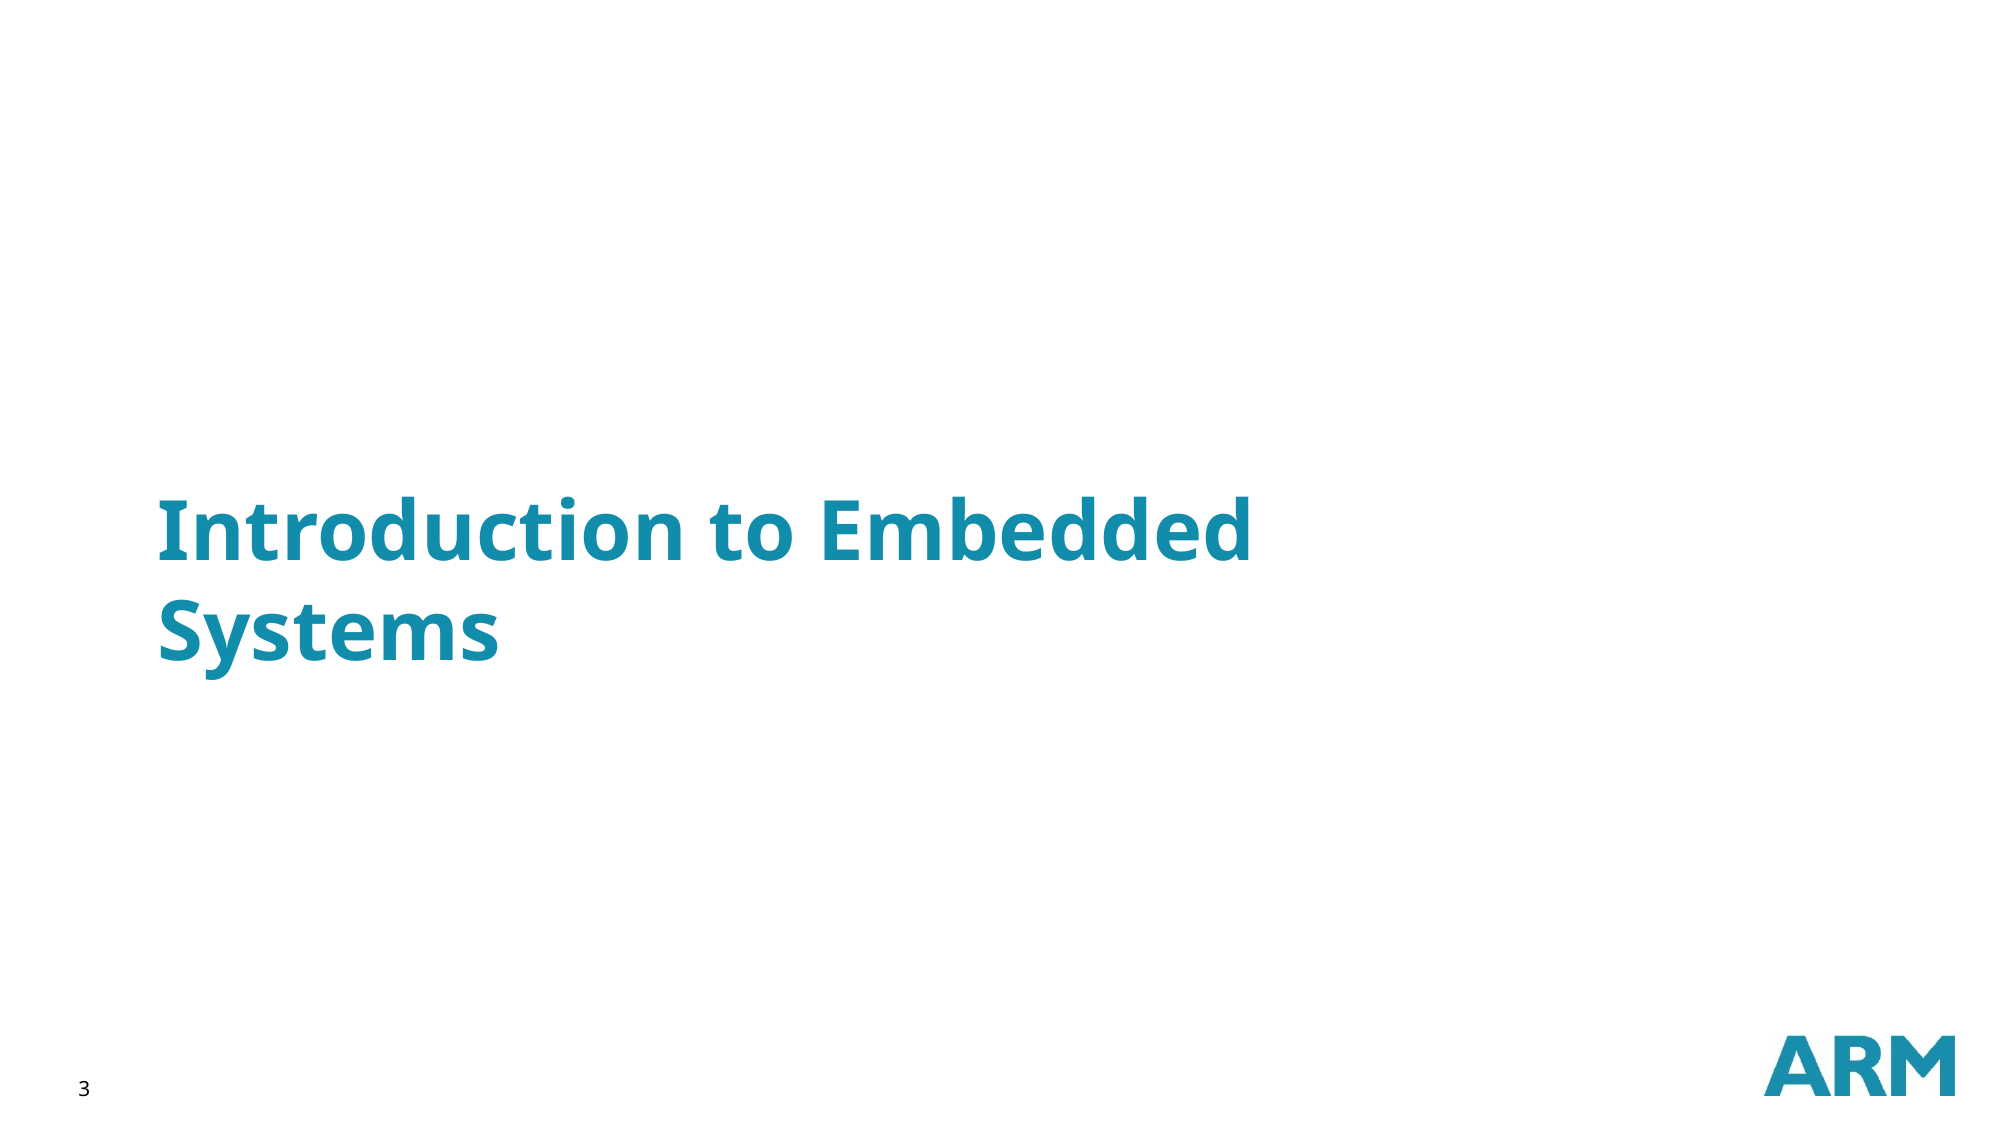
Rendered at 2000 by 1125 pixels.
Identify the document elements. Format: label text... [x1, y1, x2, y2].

picture [1763, 1035, 1955, 1096]
title Introduction to Embedded Systems [157, 477, 1858, 777]
